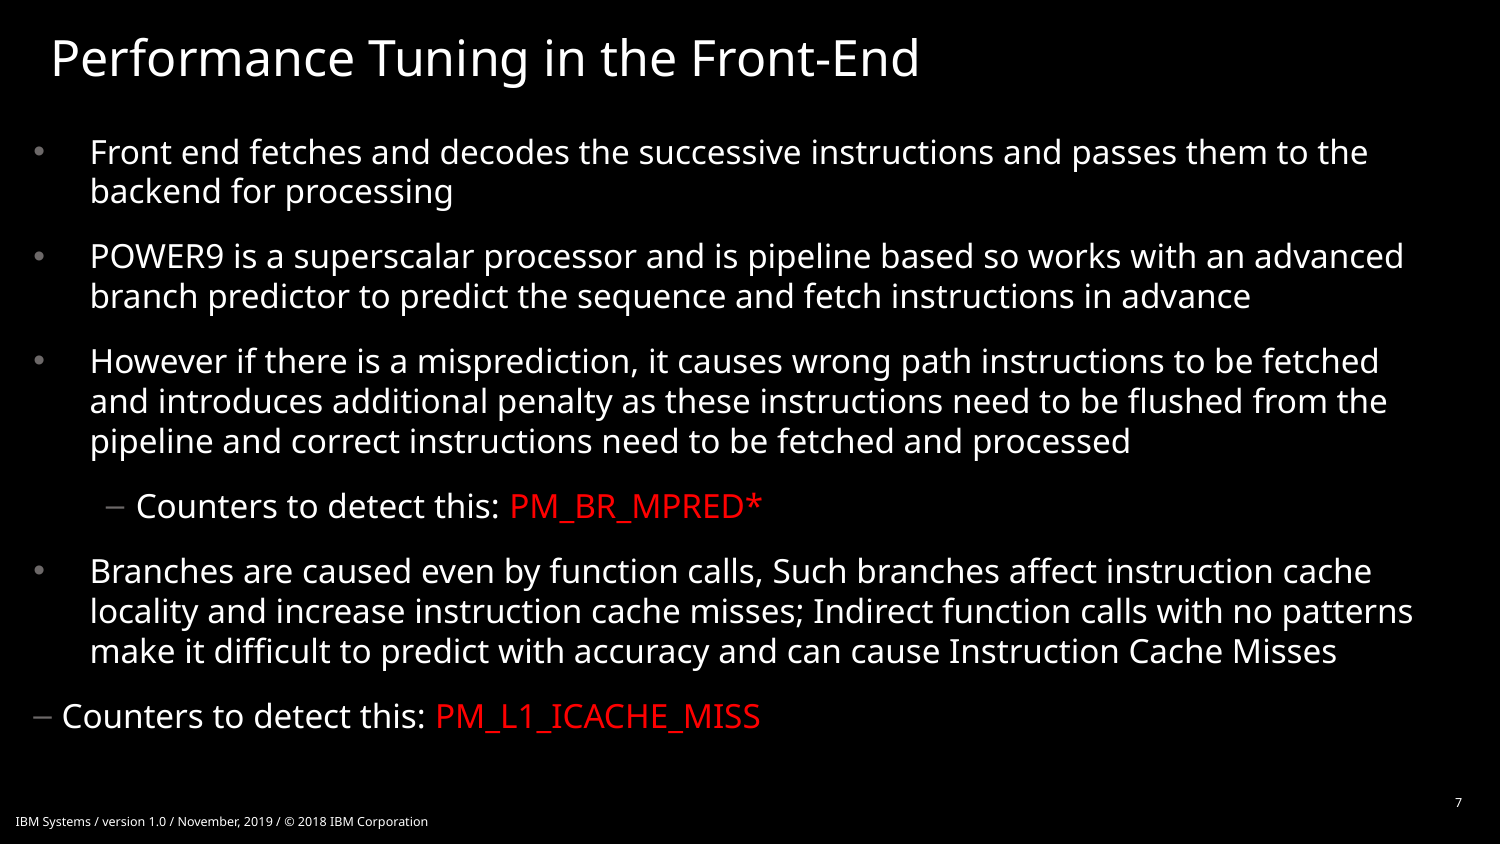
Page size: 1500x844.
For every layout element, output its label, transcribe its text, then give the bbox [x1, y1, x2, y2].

title Performance Tuning in the Front-End [37, 33, 1233, 123]
text_box Front end fetches and decodes the successive instructions and passes them to the backend for processing POWER9 is a superscalar processor and is pipeline based so works with an advanced branch predictor to predict the sequence and fetch instructions in advance However if there is a misprediction, it causes wrong path instructions to be fetched and introduces additional penalty as these instructions need to be flushed from the pipeline and correct instructions need to be fetched and processed Counters to detect this: PM_BR_MPRED* Branches are caused even by function calls, Such branches affect instruction cache locality and increase instruction cache misses; Indirect function calls with no patterns make it difficult to predict with accuracy and can cause Instruction Cache Misses Counters to detect this: PM_L1_ICACHE_MISS [18, 123, 1463, 844]
text_box IBM Systems / version 1.0 / November, 2019 / © 2018 IBM Corporation [15, 810, 1066, 833]
